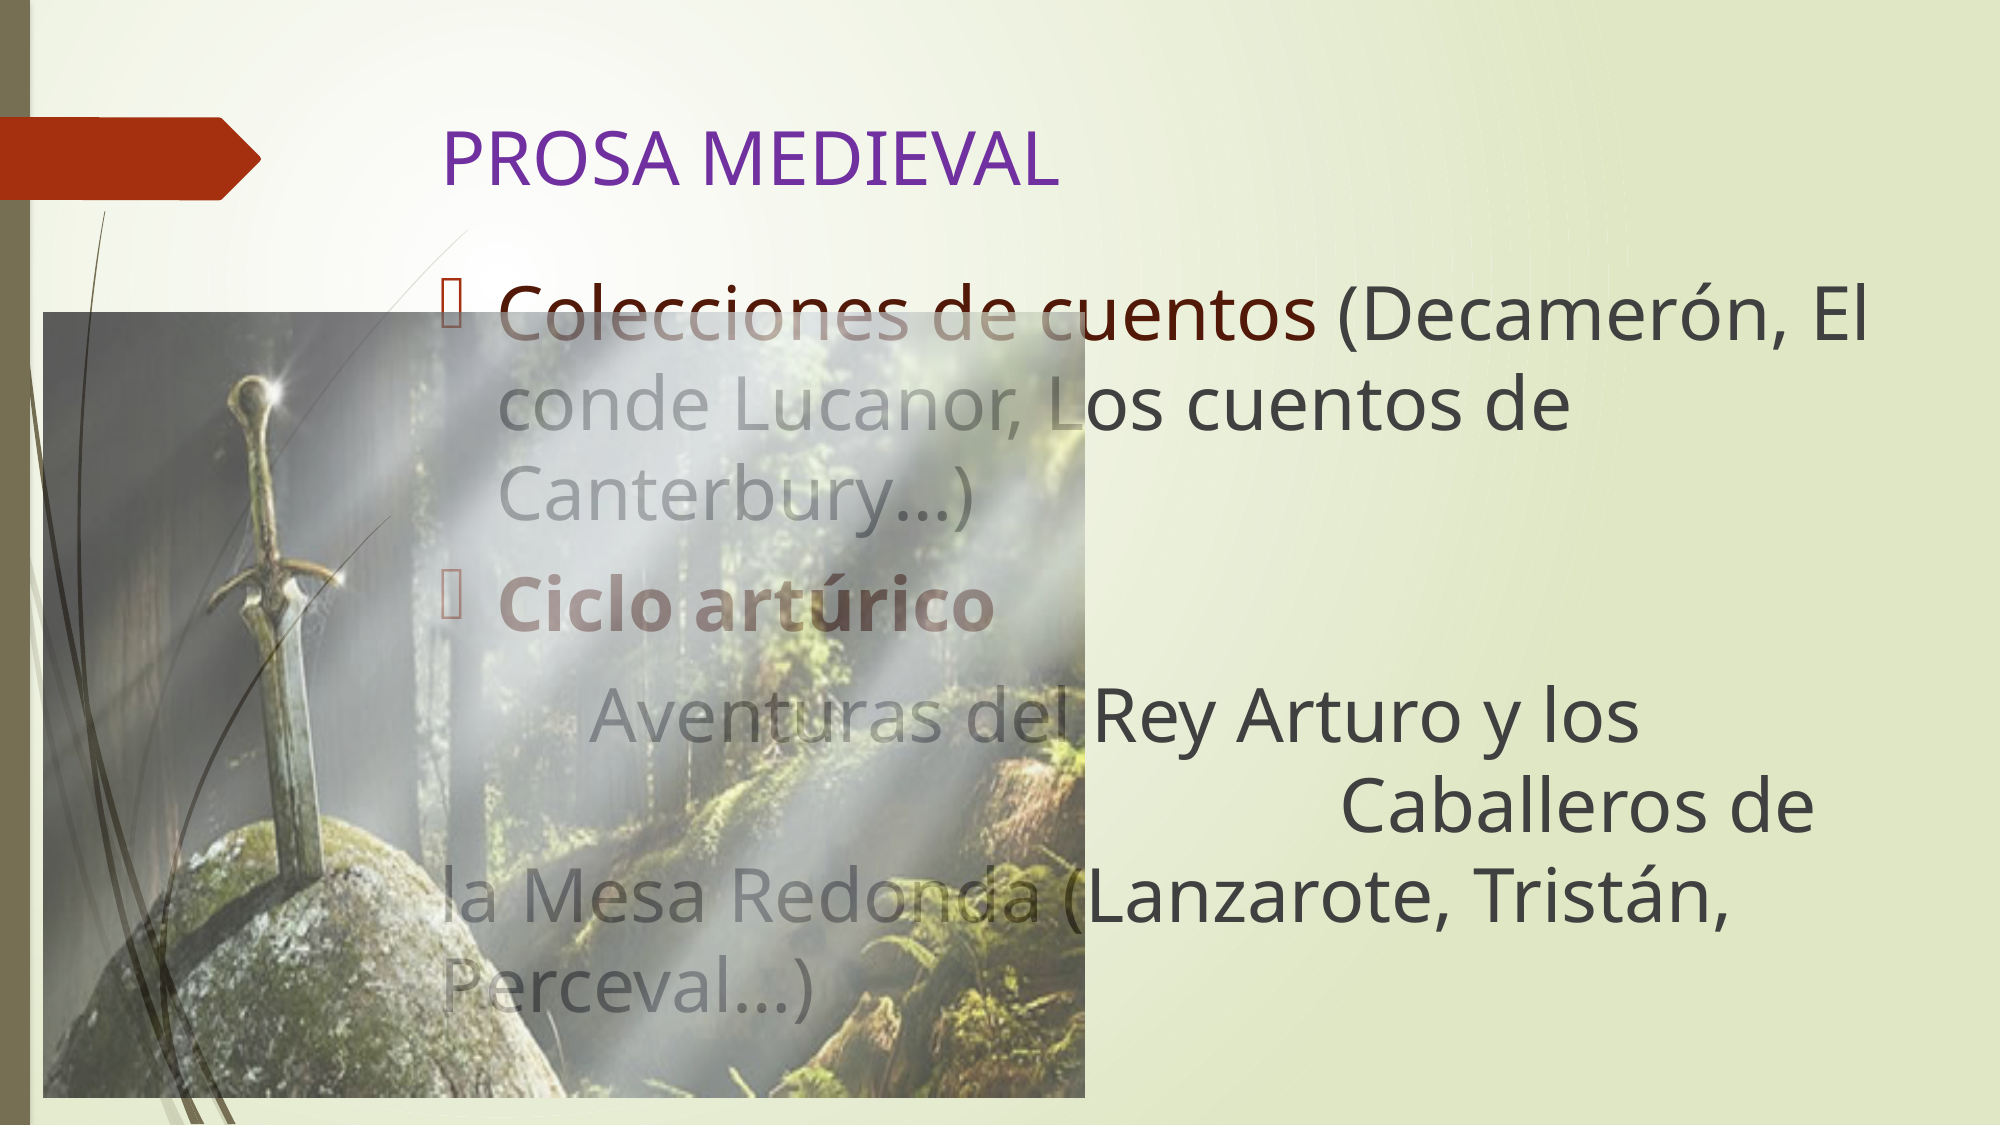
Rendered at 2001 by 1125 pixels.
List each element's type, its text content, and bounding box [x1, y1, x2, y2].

picture [42, 312, 1086, 1098]
title PROSA MEDIEVAL [425, 102, 1888, 258]
list Colecciones de cuentos (Decamerón, El conde Lucanor, Los cuentos de Canterbury…) Ciclo artúrico Aventuras del Rey Arturo y los Caballeros de la Mesa Redonda (Lanzarote, Tristán, Perceval…) [424, 258, 1888, 1041]
